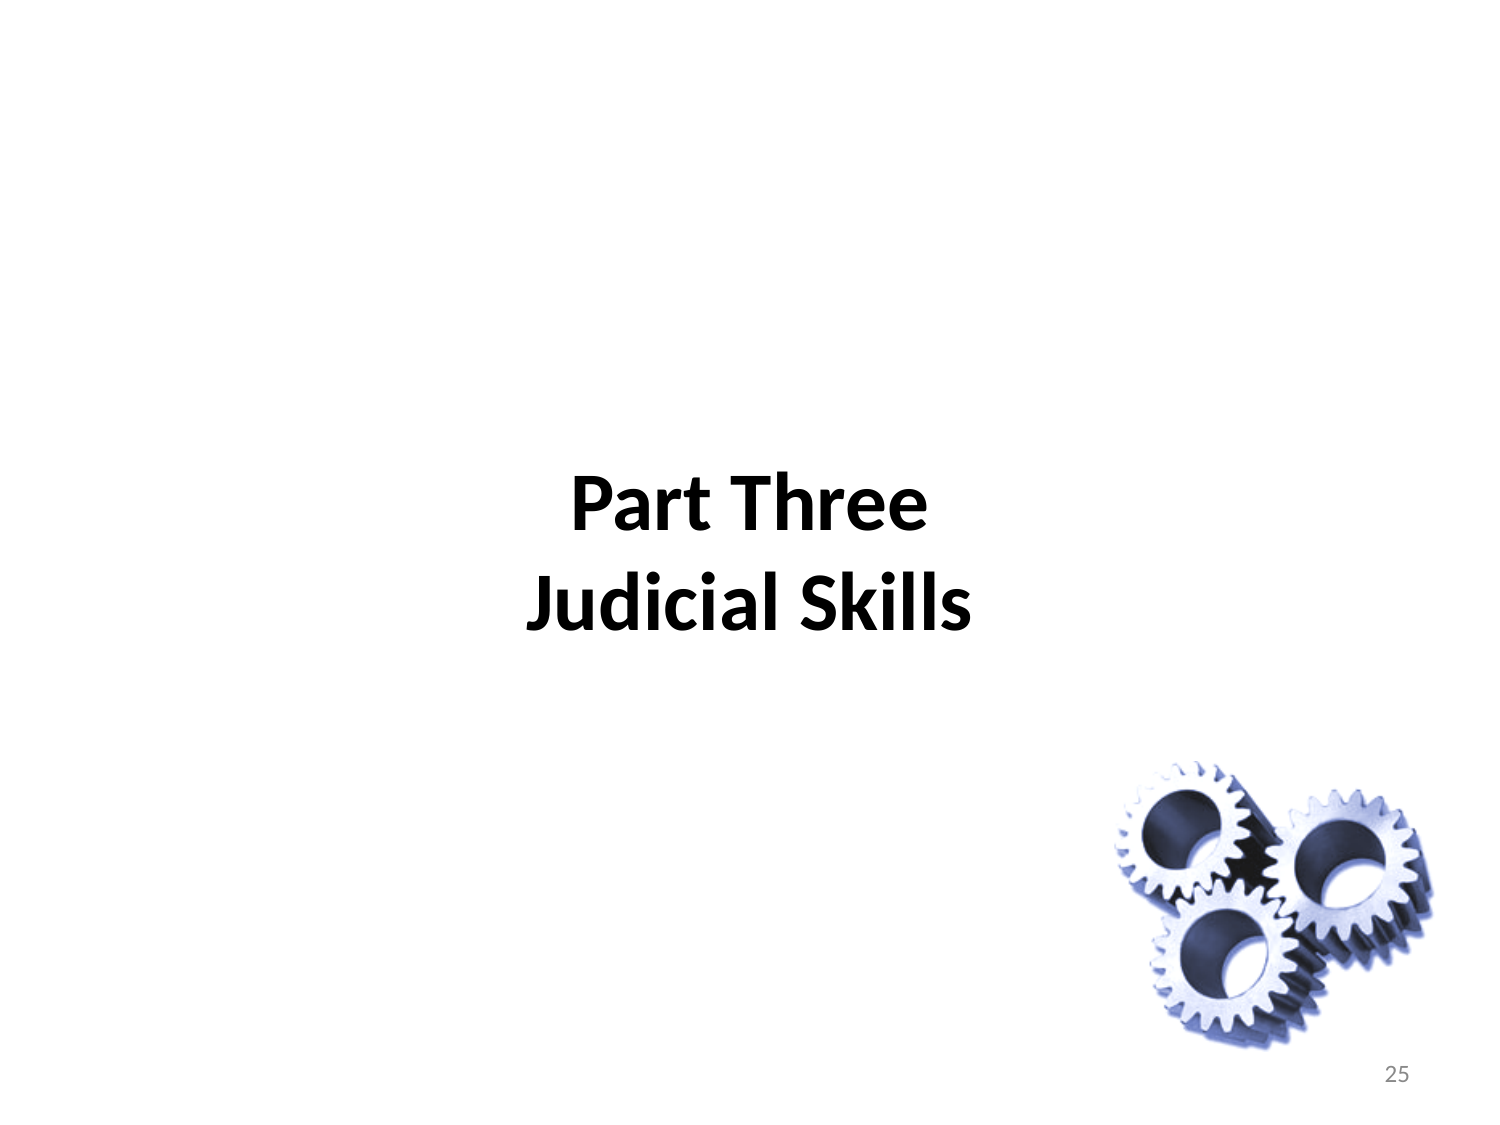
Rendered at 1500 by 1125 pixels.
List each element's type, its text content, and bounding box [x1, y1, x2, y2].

slide_number 25 [1074, 1042, 1425, 1103]
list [1112, 761, 1436, 1052]
title Part Three Judicial Skills [75, 453, 1425, 641]
